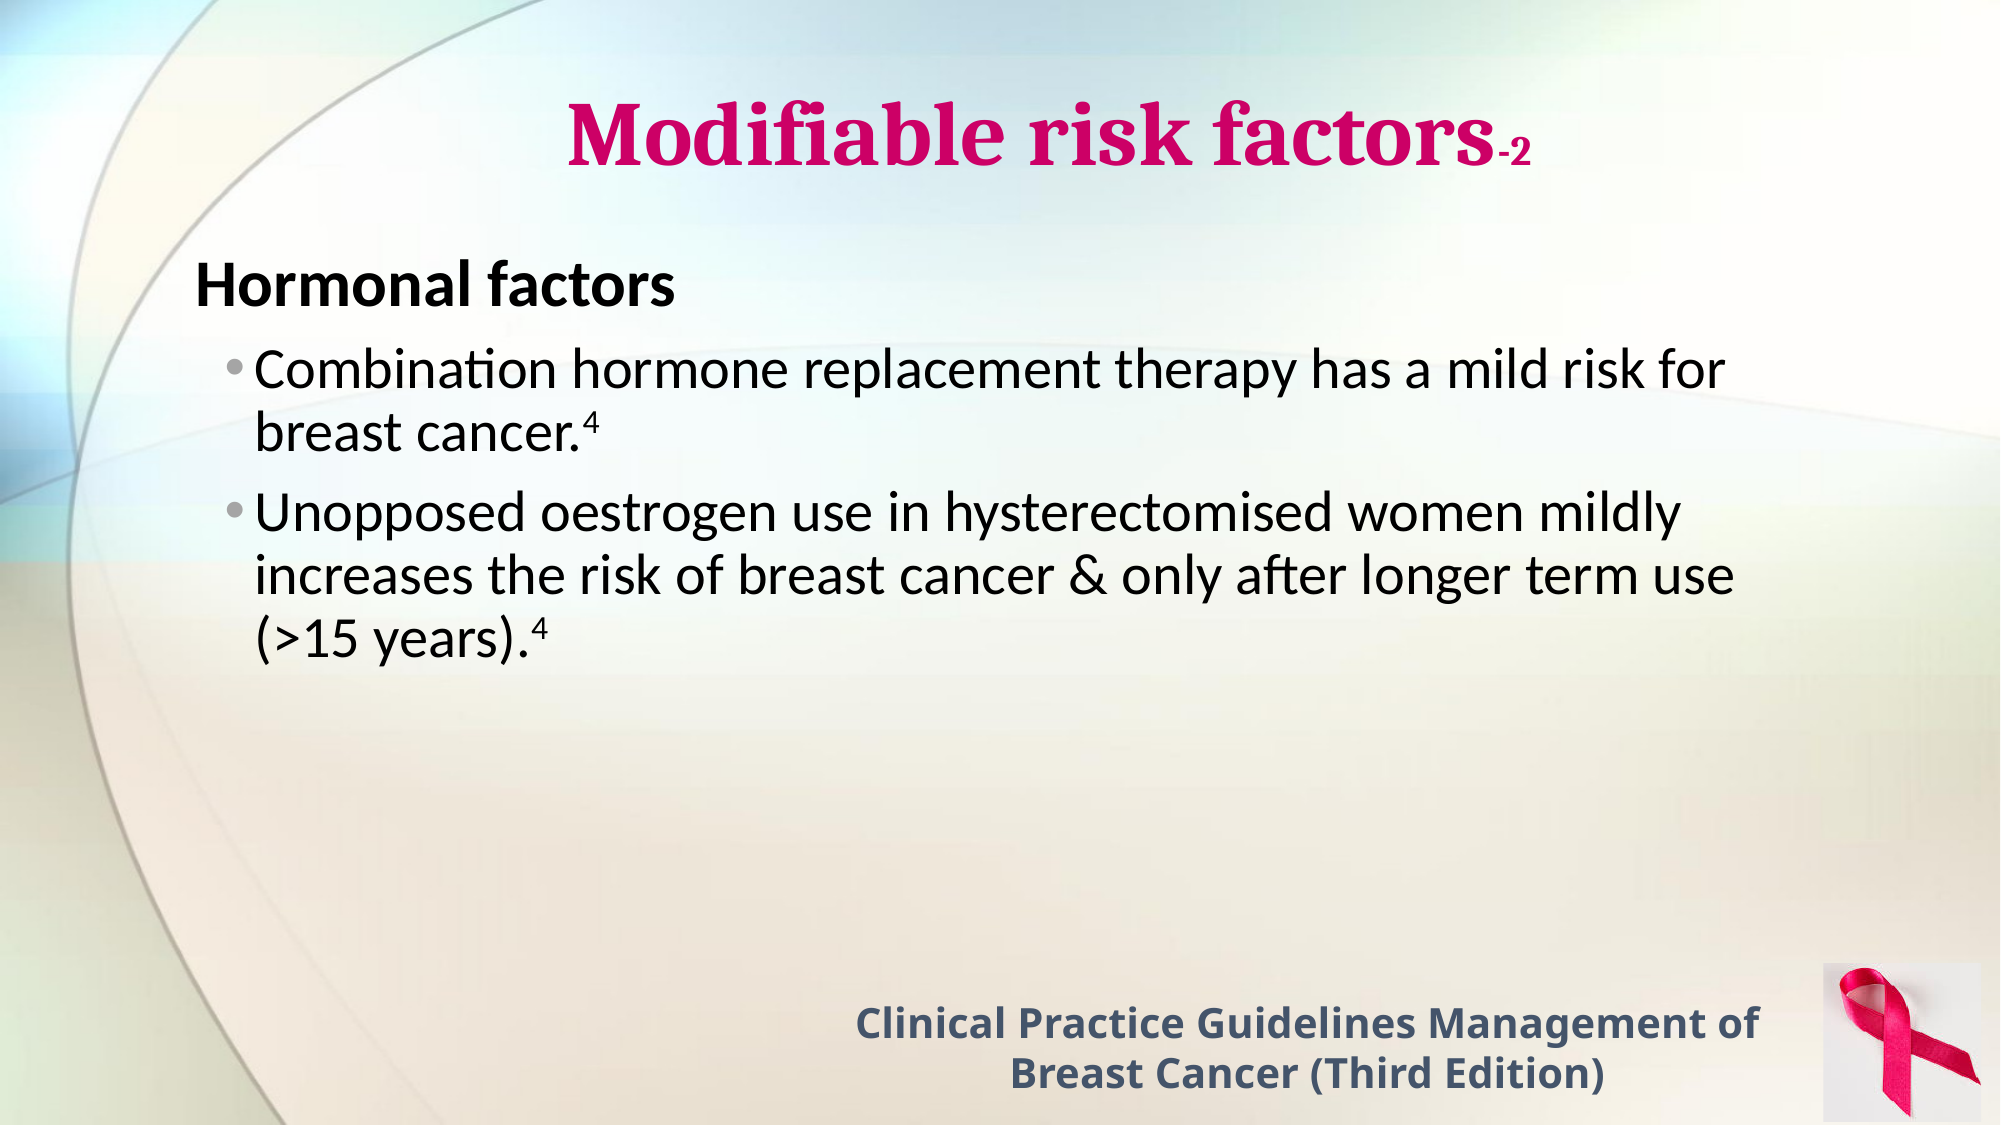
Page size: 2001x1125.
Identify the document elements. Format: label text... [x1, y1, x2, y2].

text_box Clinical Practice Guidelines Management of Breast Cancer (Third Edition) [791, 989, 1813, 1105]
title Modifiable risk factors-2 [318, 45, 1801, 213]
picture [0, 0, 2001, 1125]
slide_number 11 [1325, 1042, 1813, 1103]
list Hormonal factors Combination hormone replacement therapy has a mild risk for breast cancer.4 Unopposed oestrogen use in hysterectomised women mildly increases the risk of breast cancer & only after longer term use (>15 years).4 [180, 241, 1823, 861]
